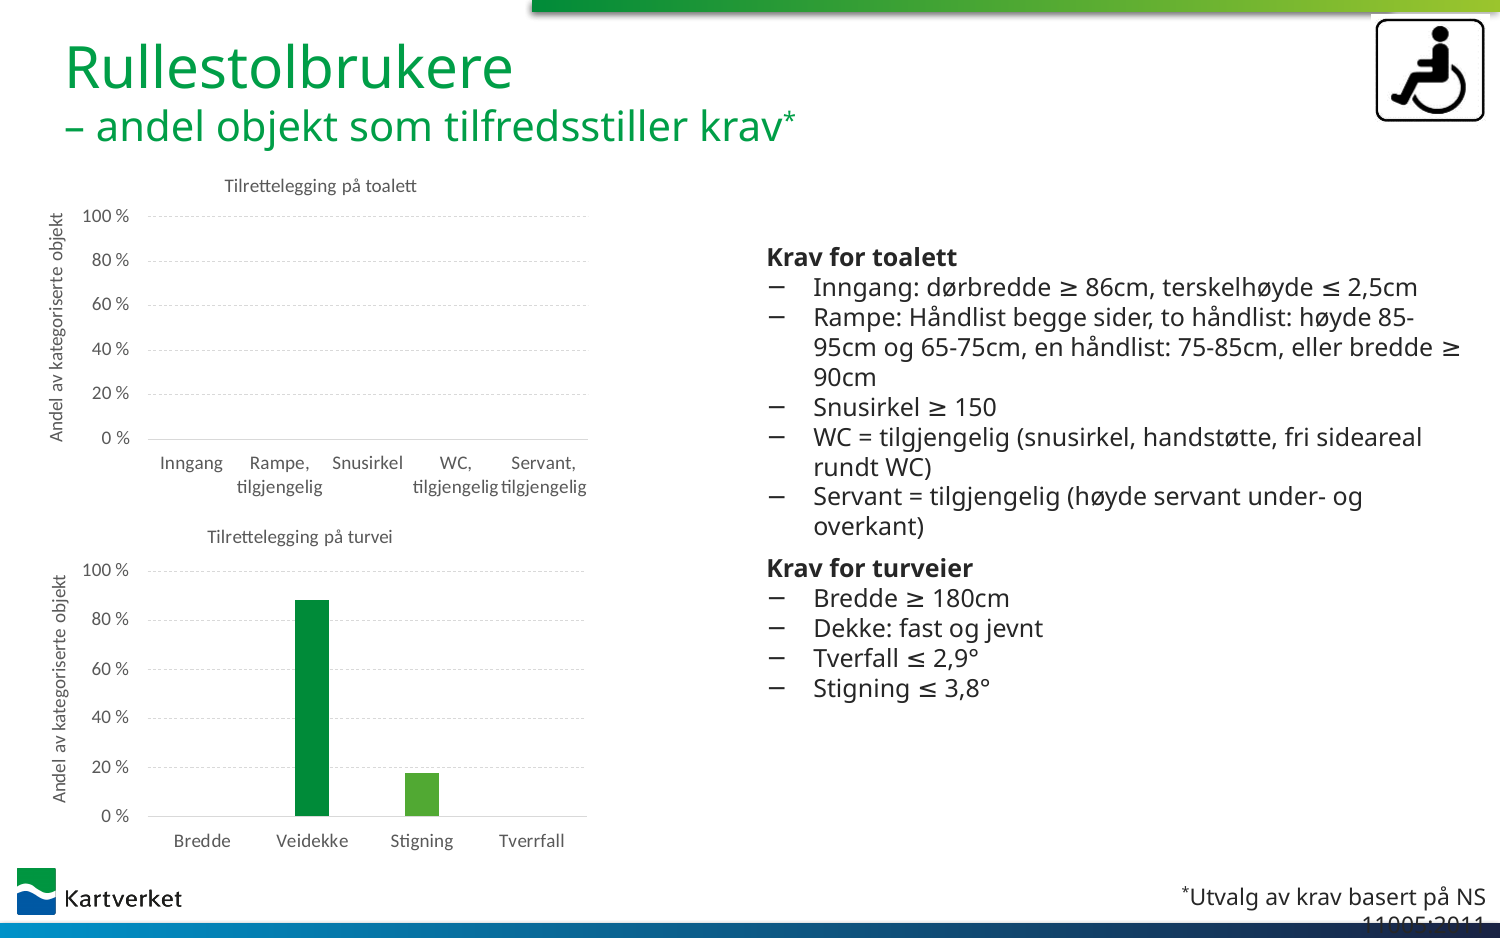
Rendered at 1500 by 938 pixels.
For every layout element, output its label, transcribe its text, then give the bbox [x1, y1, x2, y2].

text_box Rullestolbrukere – andel objekt som tilfredsstiller krav* [49, 14, 1431, 158]
text_box Krav for turveier Bredde ≥ 180cm Dekke: fast og jevnt Tverfall ≤ 2,9° Stigning ≤ 3,8° [751, 545, 1483, 710]
text_box Krav for toalett Inngang: dørbredde ≥ 86cm, terskelhøyde ≤ 2,5cm Rampe: Håndlist begge sider, to håndlist: høyde 85-95cm og 65-75cm, en håndlist: 75-85cm, eller bredde ≥ 90cm Snusirkel ≥ 150 WC = tilgjengelig (snusirkel, handstøtte, fri sideareal rundt WC) Servant = tilgjengelig (høyde servant under- og overkant) [751, 234, 1483, 545]
picture [1371, 13, 1491, 127]
text_box *Utvalg av krav basert på NS 11005:2011 [1068, 873, 1500, 938]
picture [41, 520, 598, 859]
picture [41, 166, 599, 505]
